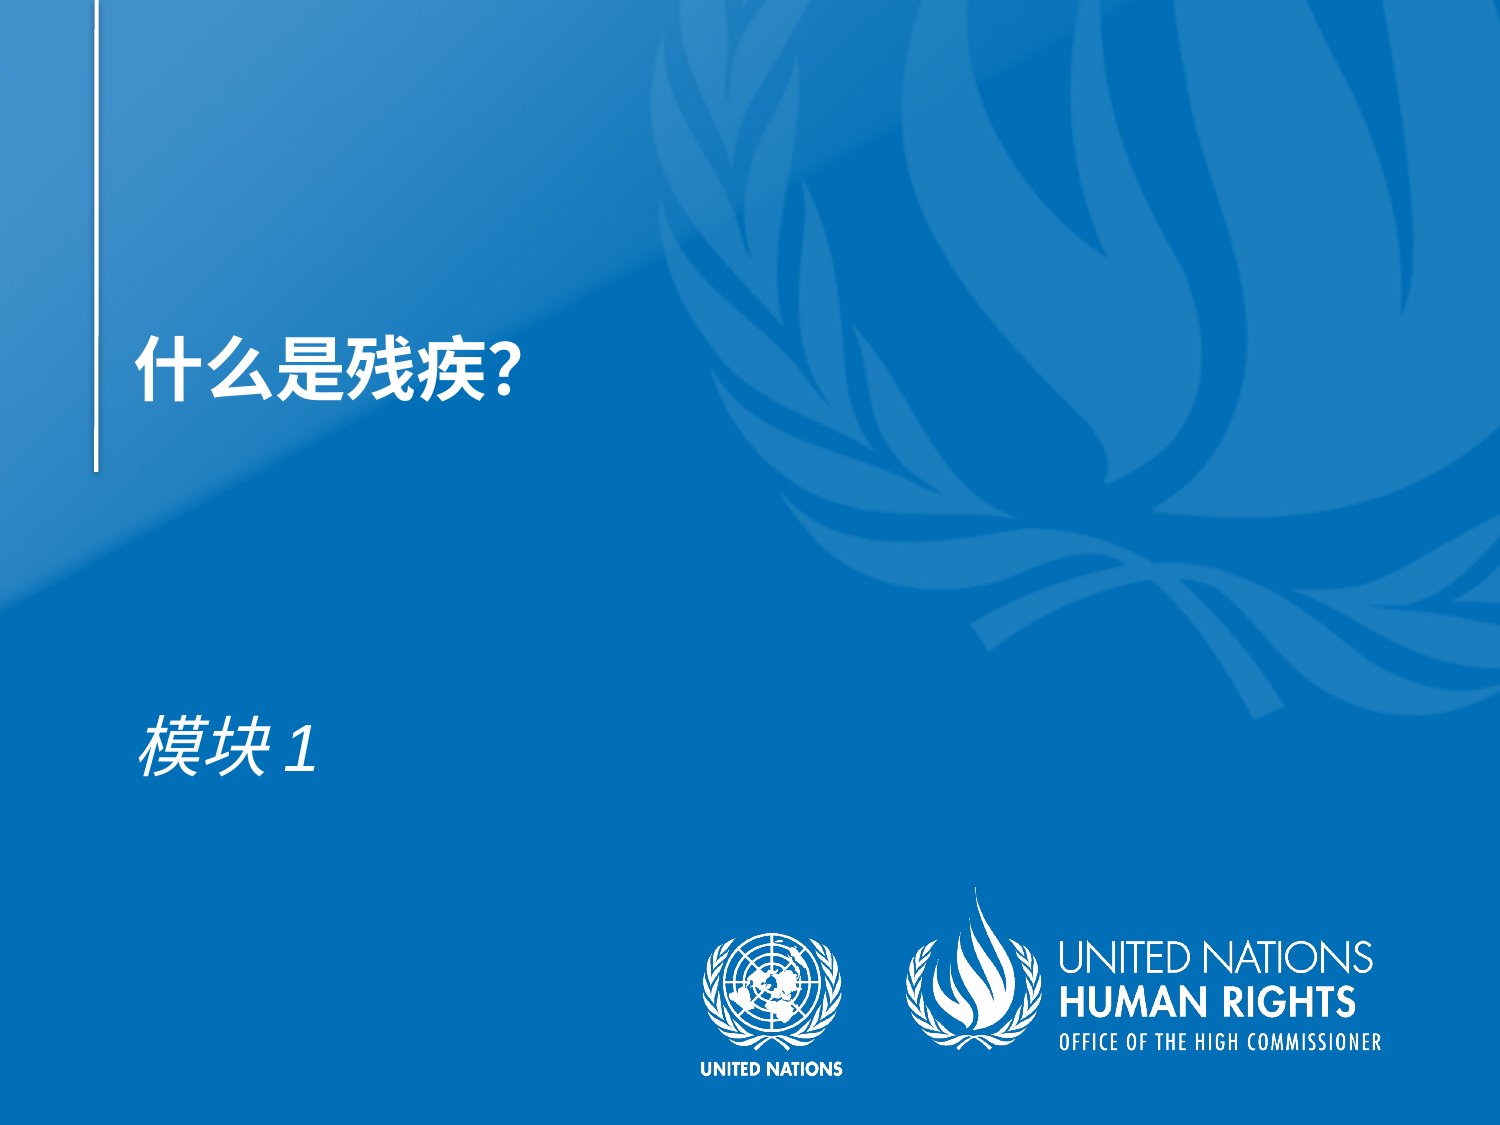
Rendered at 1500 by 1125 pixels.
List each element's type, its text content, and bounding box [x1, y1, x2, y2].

subtitle 模块1 [118, 696, 1200, 858]
picture [0, 0, 1500, 1125]
title 什么是残疾？ [118, 316, 1325, 506]
